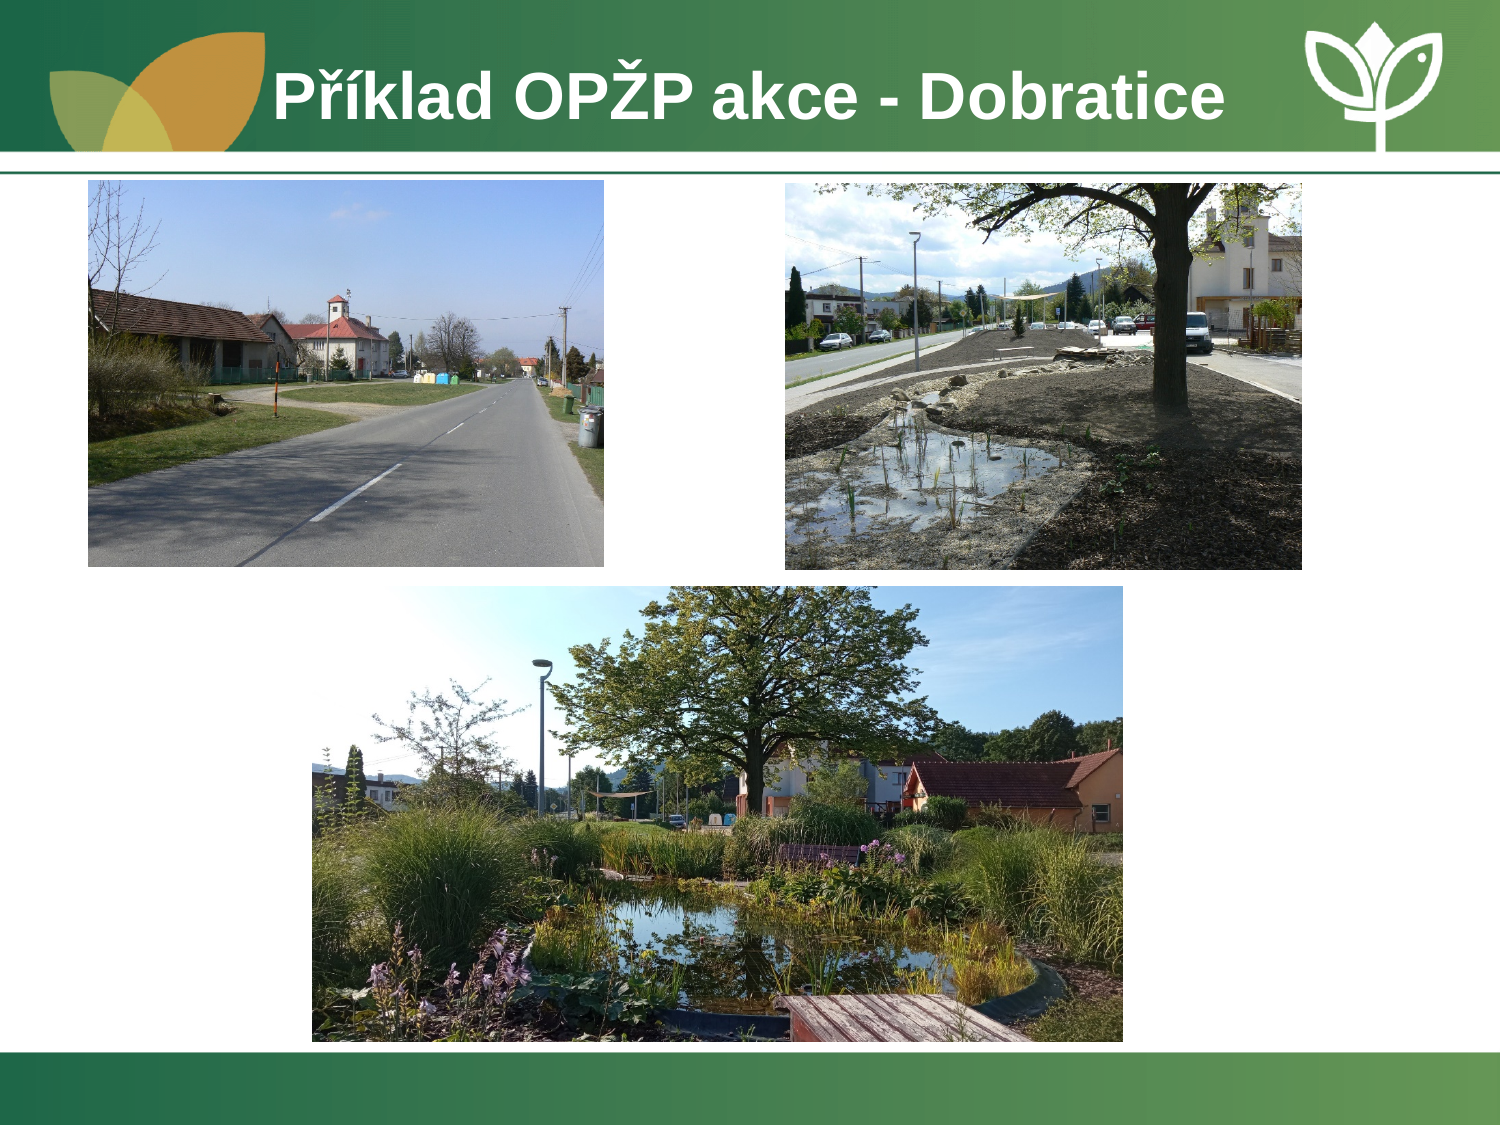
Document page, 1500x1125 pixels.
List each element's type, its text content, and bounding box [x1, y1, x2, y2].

title Příklad OPŽP akce - Dobratice [75, 45, 1425, 233]
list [88, 179, 605, 567]
picture [0, 0, 1500, 1125]
